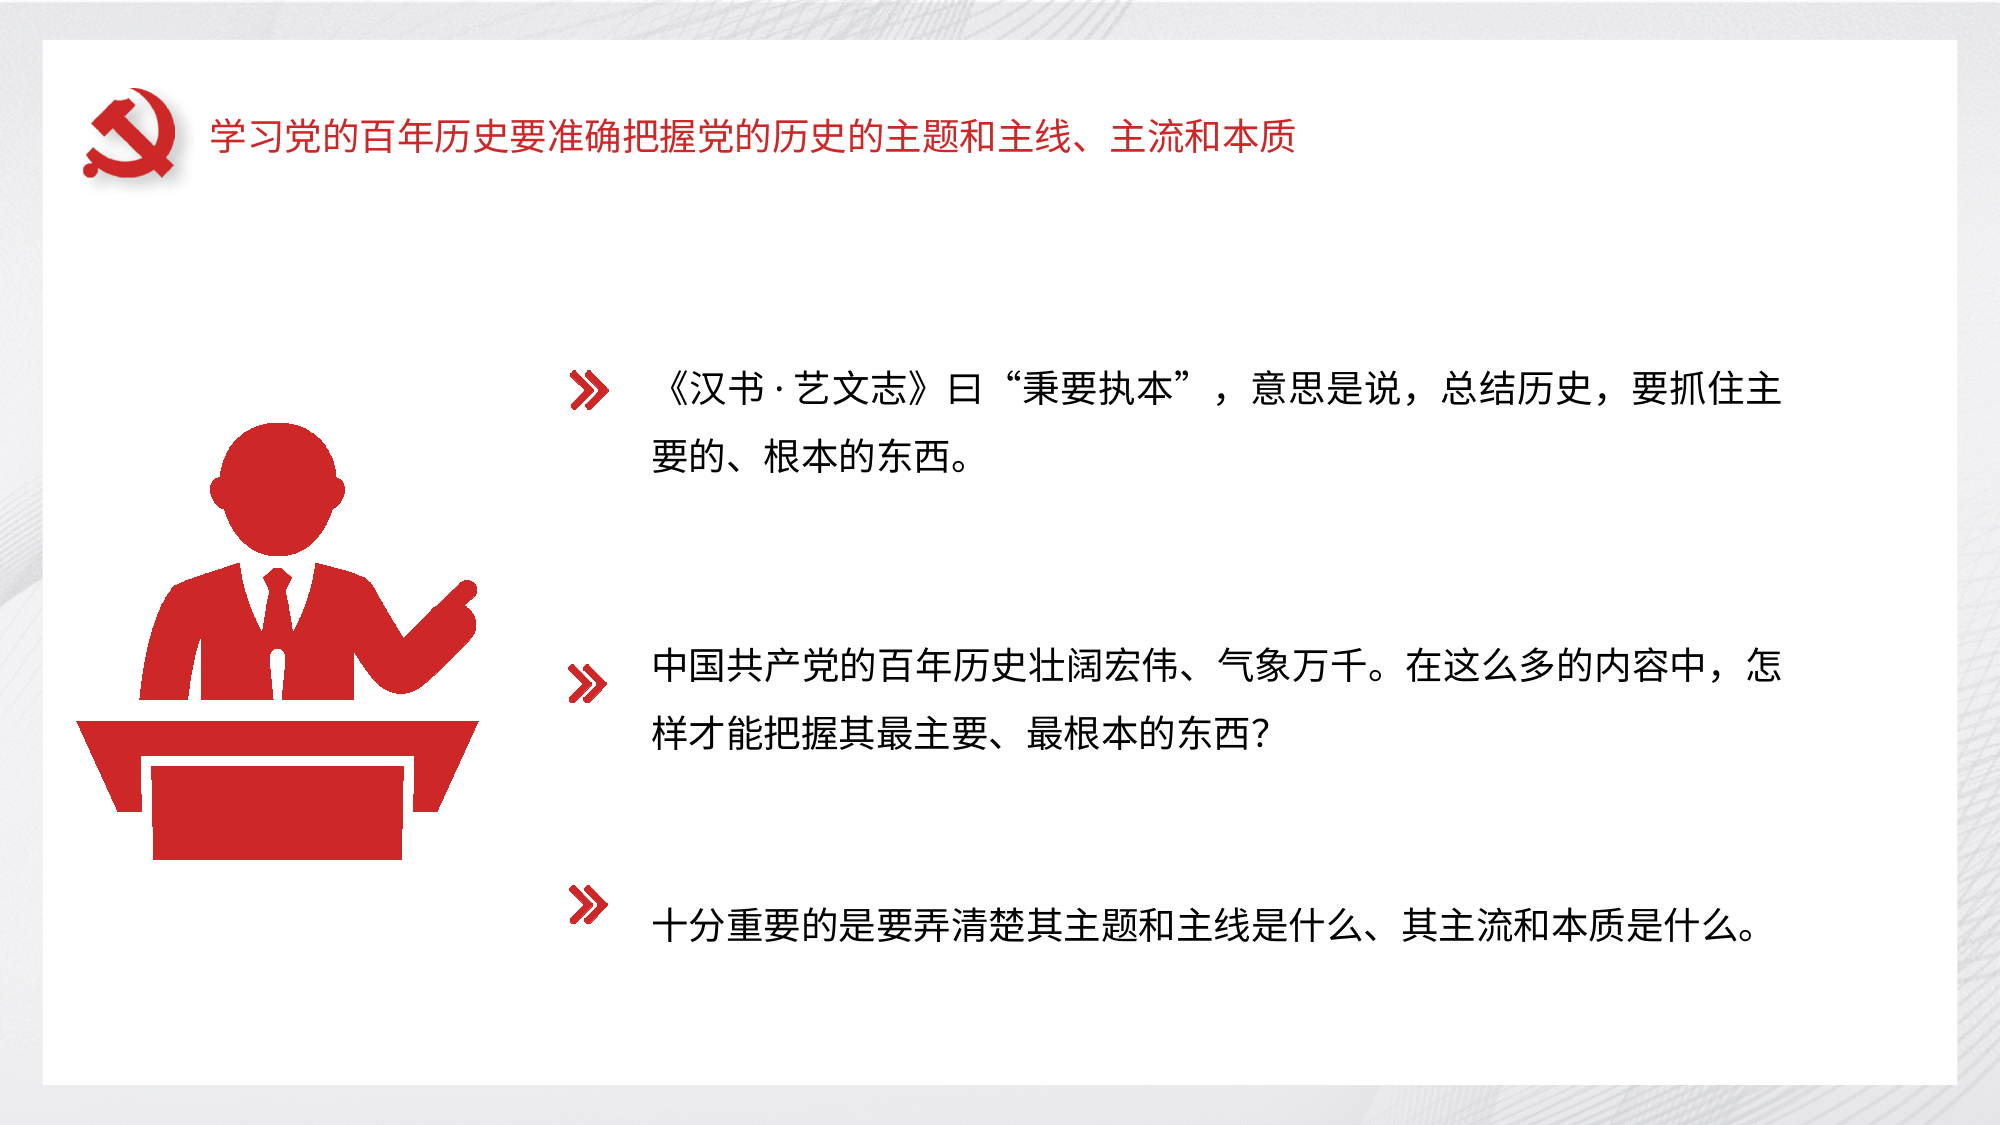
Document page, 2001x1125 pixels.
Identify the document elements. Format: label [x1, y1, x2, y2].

text_box [567, 370, 609, 925]
text_box [76, 74, 1563, 198]
picture [0, 0, 2000, 1125]
